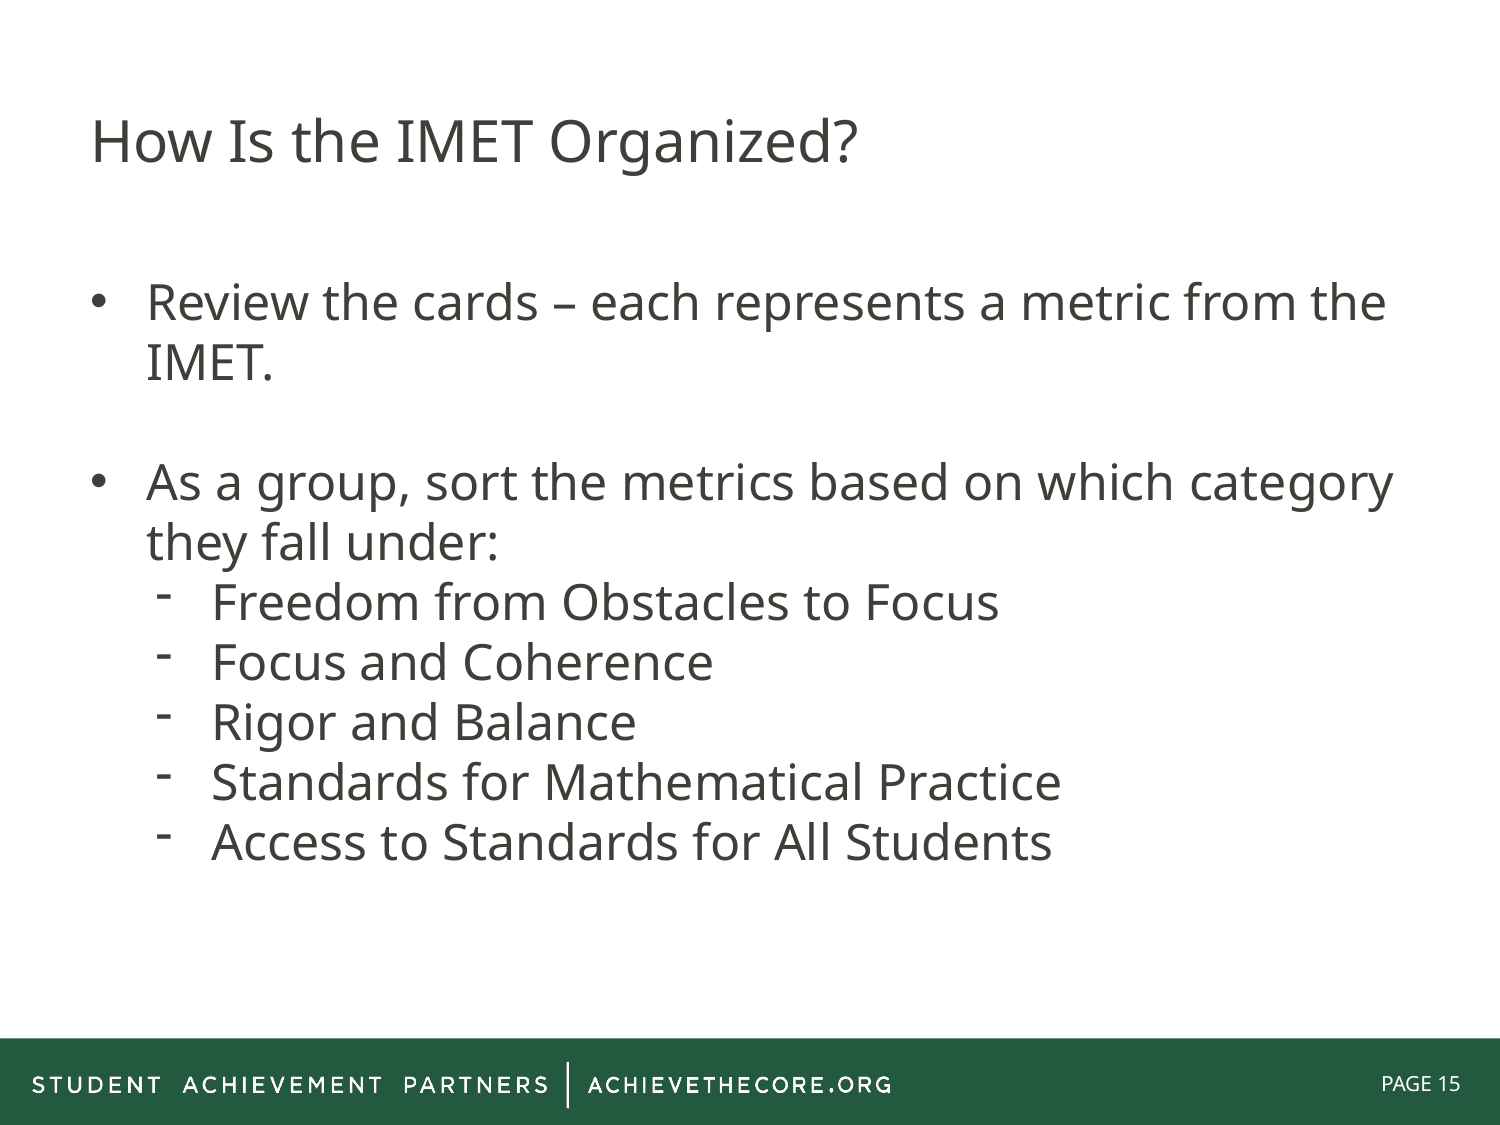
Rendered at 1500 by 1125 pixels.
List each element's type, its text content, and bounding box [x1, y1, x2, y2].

picture [12, 1055, 911, 1112]
list Review the cards – each represents a metric from the IMET. As a group, sort the metrics based on which category they fall under: Freedom from Obstacles to Focus Focus and Coherence Rigor and Balance Standards for Mathematical Practice Access to Standards for All Students [75, 262, 1425, 1005]
title How Is the IMET Organized? [75, 45, 1425, 233]
